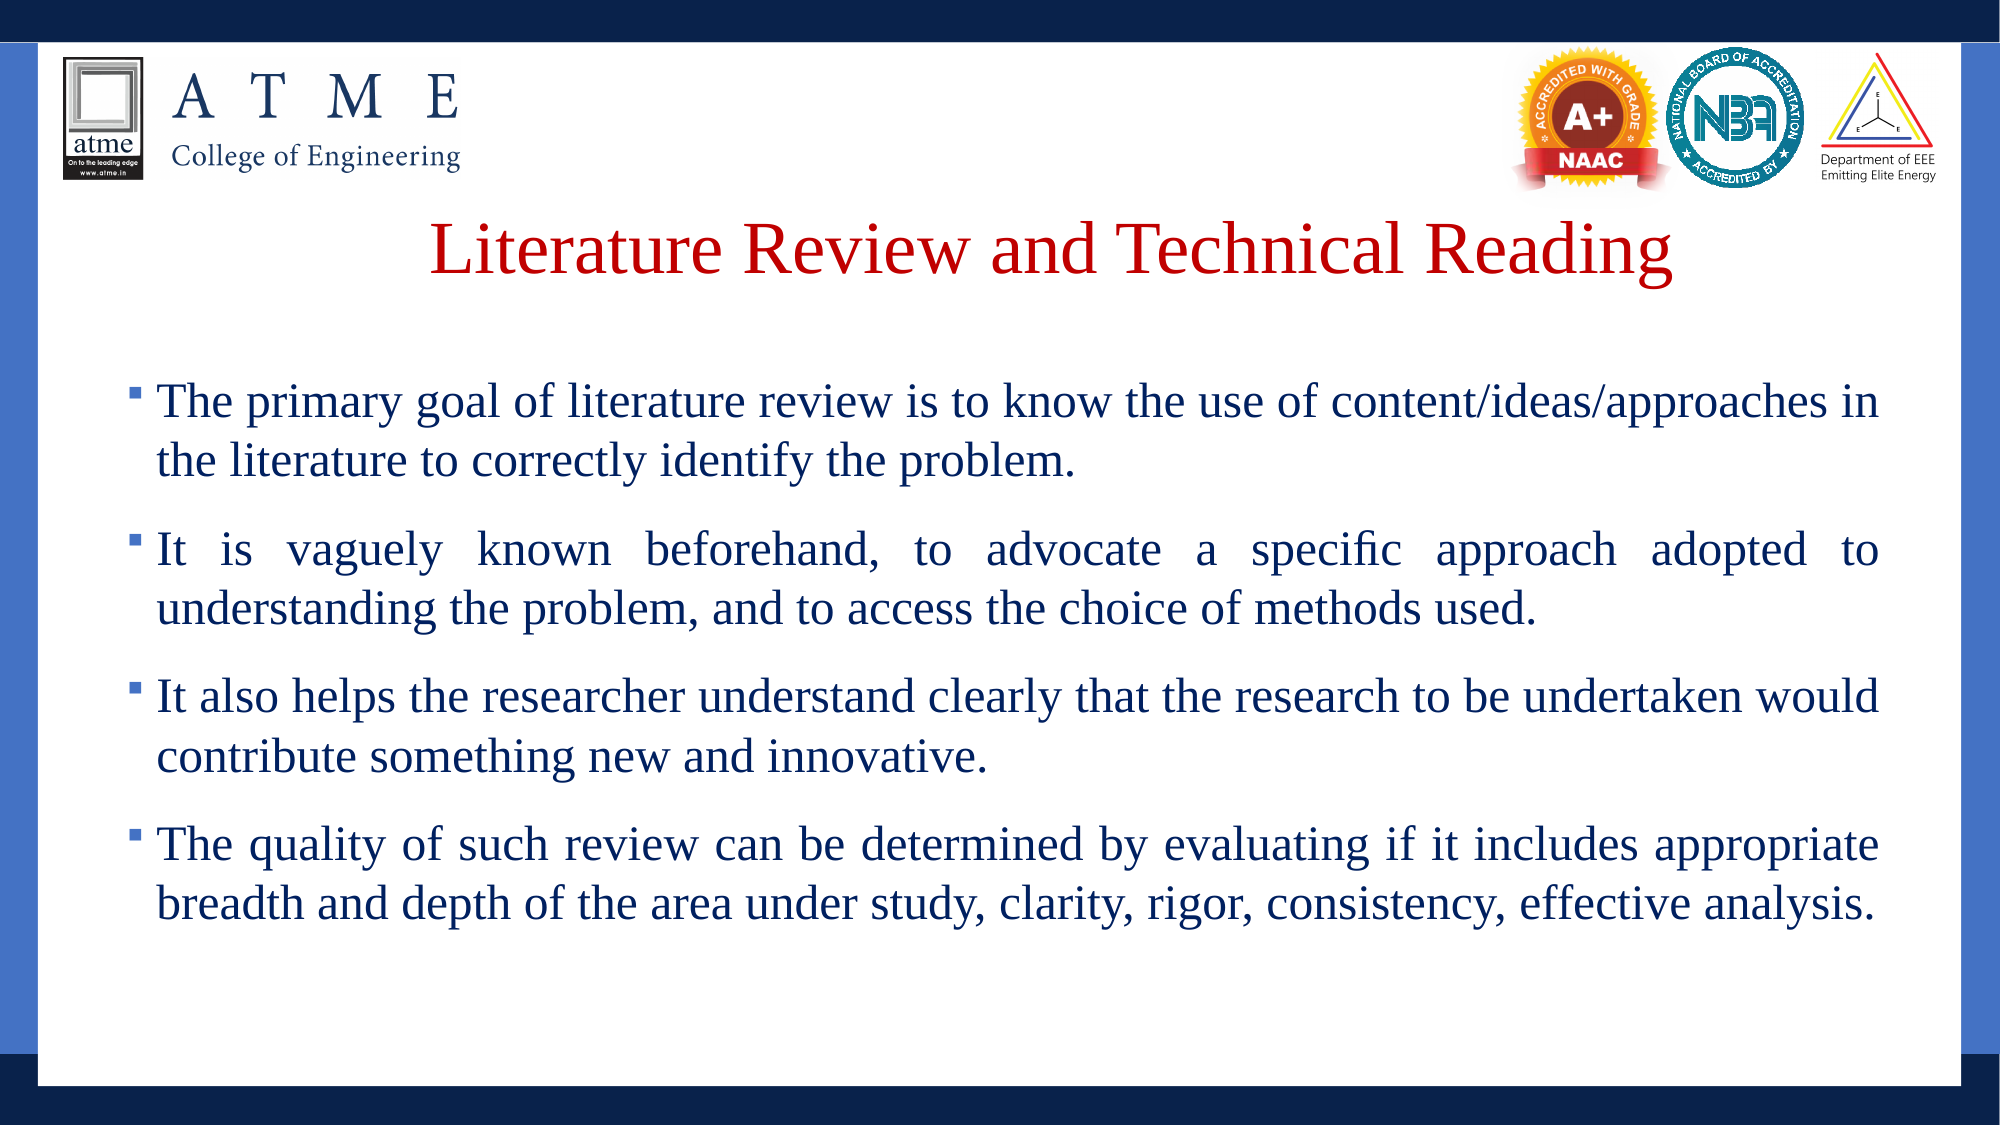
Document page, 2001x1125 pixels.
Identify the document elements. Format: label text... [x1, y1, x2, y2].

picture [1531, 60, 1651, 97]
picture [0, 0, 2000, 43]
picture [63, 57, 461, 180]
picture [1666, 47, 1804, 97]
list The primary goal of literature review is to know the use of content/ideas/approaches in the literature to correctly identify the problem. It is vaguely known beforehand, to advocate a speciﬁc approach adopted to understanding the problem, and to access the choice of methods used. It also helps the researcher understand clearly that the research to be undertaken would contribute something new and innovative. The quality of such review can be determined by evaluating if it includes appropriate breadth and depth of the area under study, clarity, rigor, consistency, effective analysis. [104, 360, 1896, 999]
title Literature Review and Technical Reading [104, 97, 2000, 320]
picture [0, 1054, 2000, 1125]
picture [1815, 49, 1939, 97]
